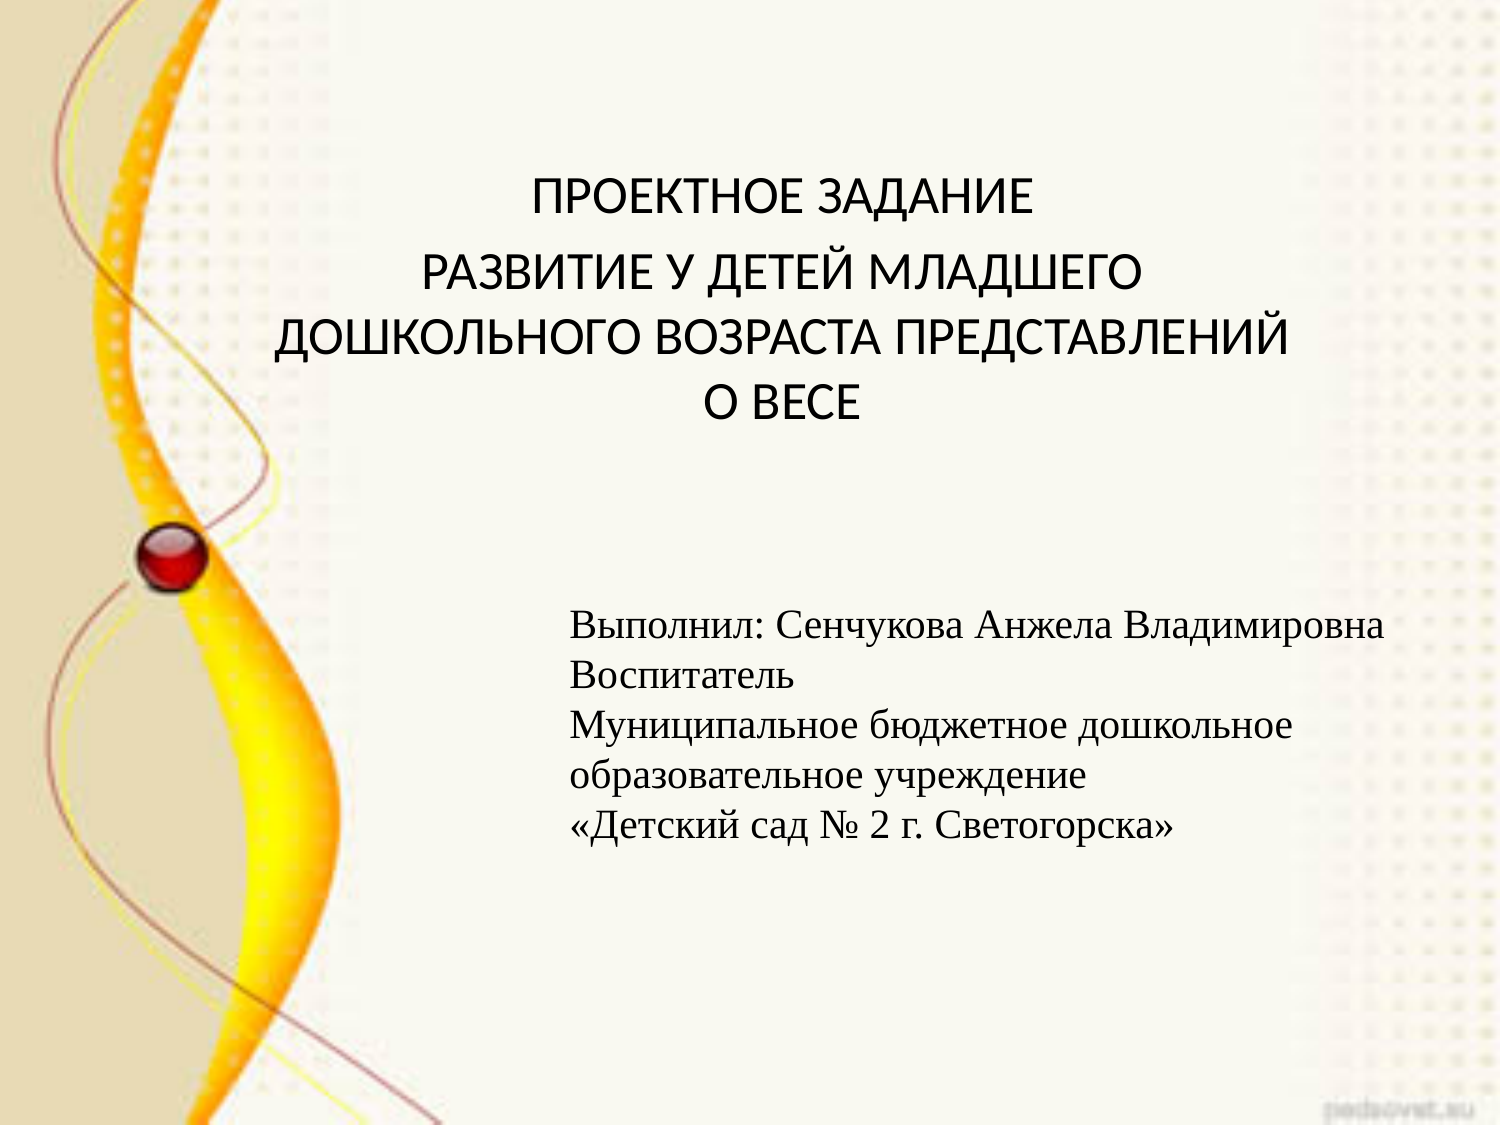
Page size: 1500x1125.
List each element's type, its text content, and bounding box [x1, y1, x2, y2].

text_box Выполнил: Сенчукова Анжела Владимировна Воспитатель Муниципальное бюджетное дошкольное образовательное учреждение «Детский сад № 2 г. Светогорска» [480, 588, 1407, 854]
subtitle ПРОЕКТНОЕ ЗАДАНИЕ РАЗВИТИЕ У ДЕТЕЙ МЛАДШЕГО ДОШКОЛЬНОГО ВОЗРАСТА ПРЕДСТАВЛЕНИЙ О ВЕСЕ [257, 152, 1308, 440]
picture [0, 0, 1500, 1125]
